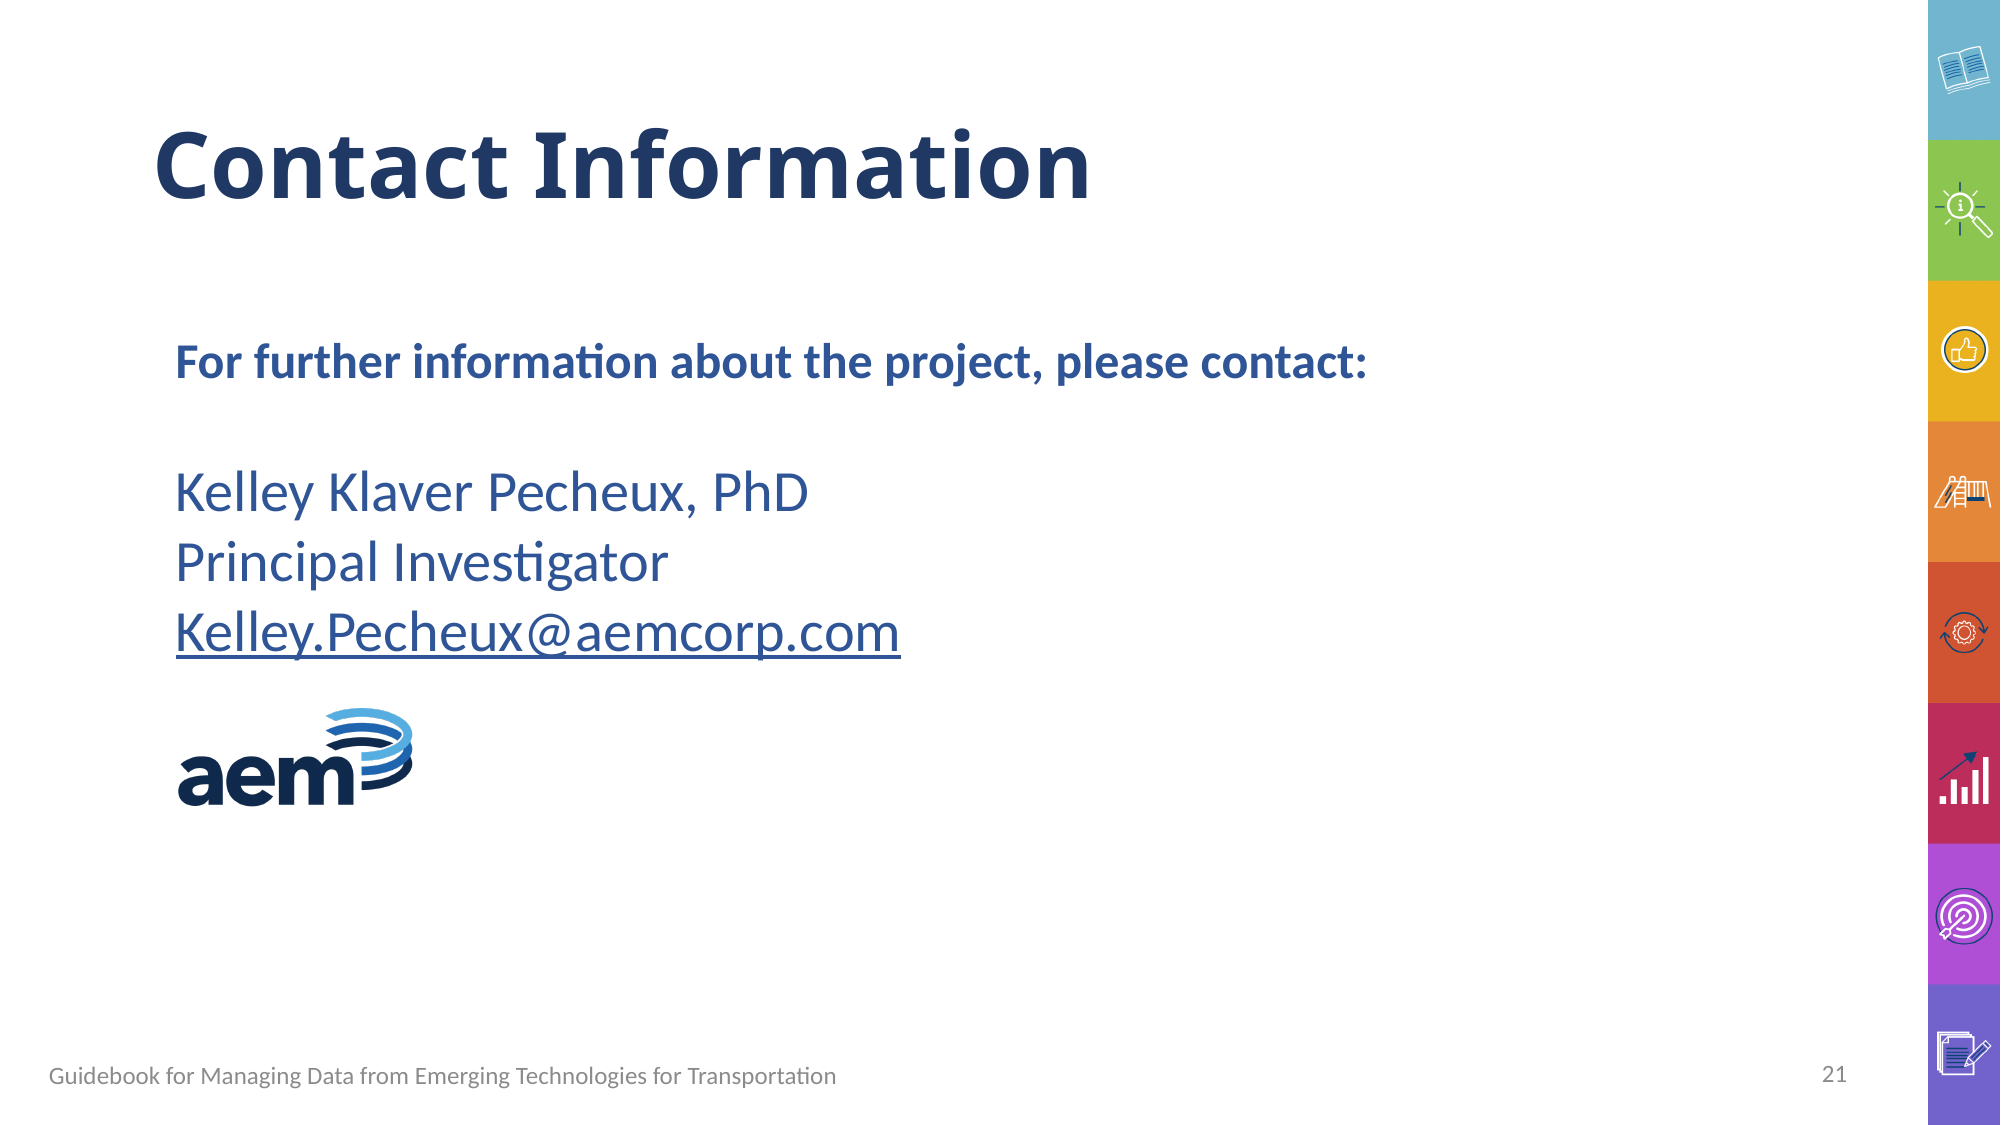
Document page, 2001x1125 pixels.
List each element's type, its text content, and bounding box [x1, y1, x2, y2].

title Contact Information [137, 59, 1863, 278]
slide_number 21 [1412, 1042, 1863, 1103]
picture [173, 703, 417, 811]
list For further information about the project, please contact: Kelley Klaver Pecheux, PhD Principal Investigator Kelley.Pecheux@aemcorp.com [160, 320, 1863, 733]
picture [1928, 0, 2000, 1125]
footer Guidebook for Managing Data from Emerging Technologies for Transportation [24, 1044, 864, 1105]
